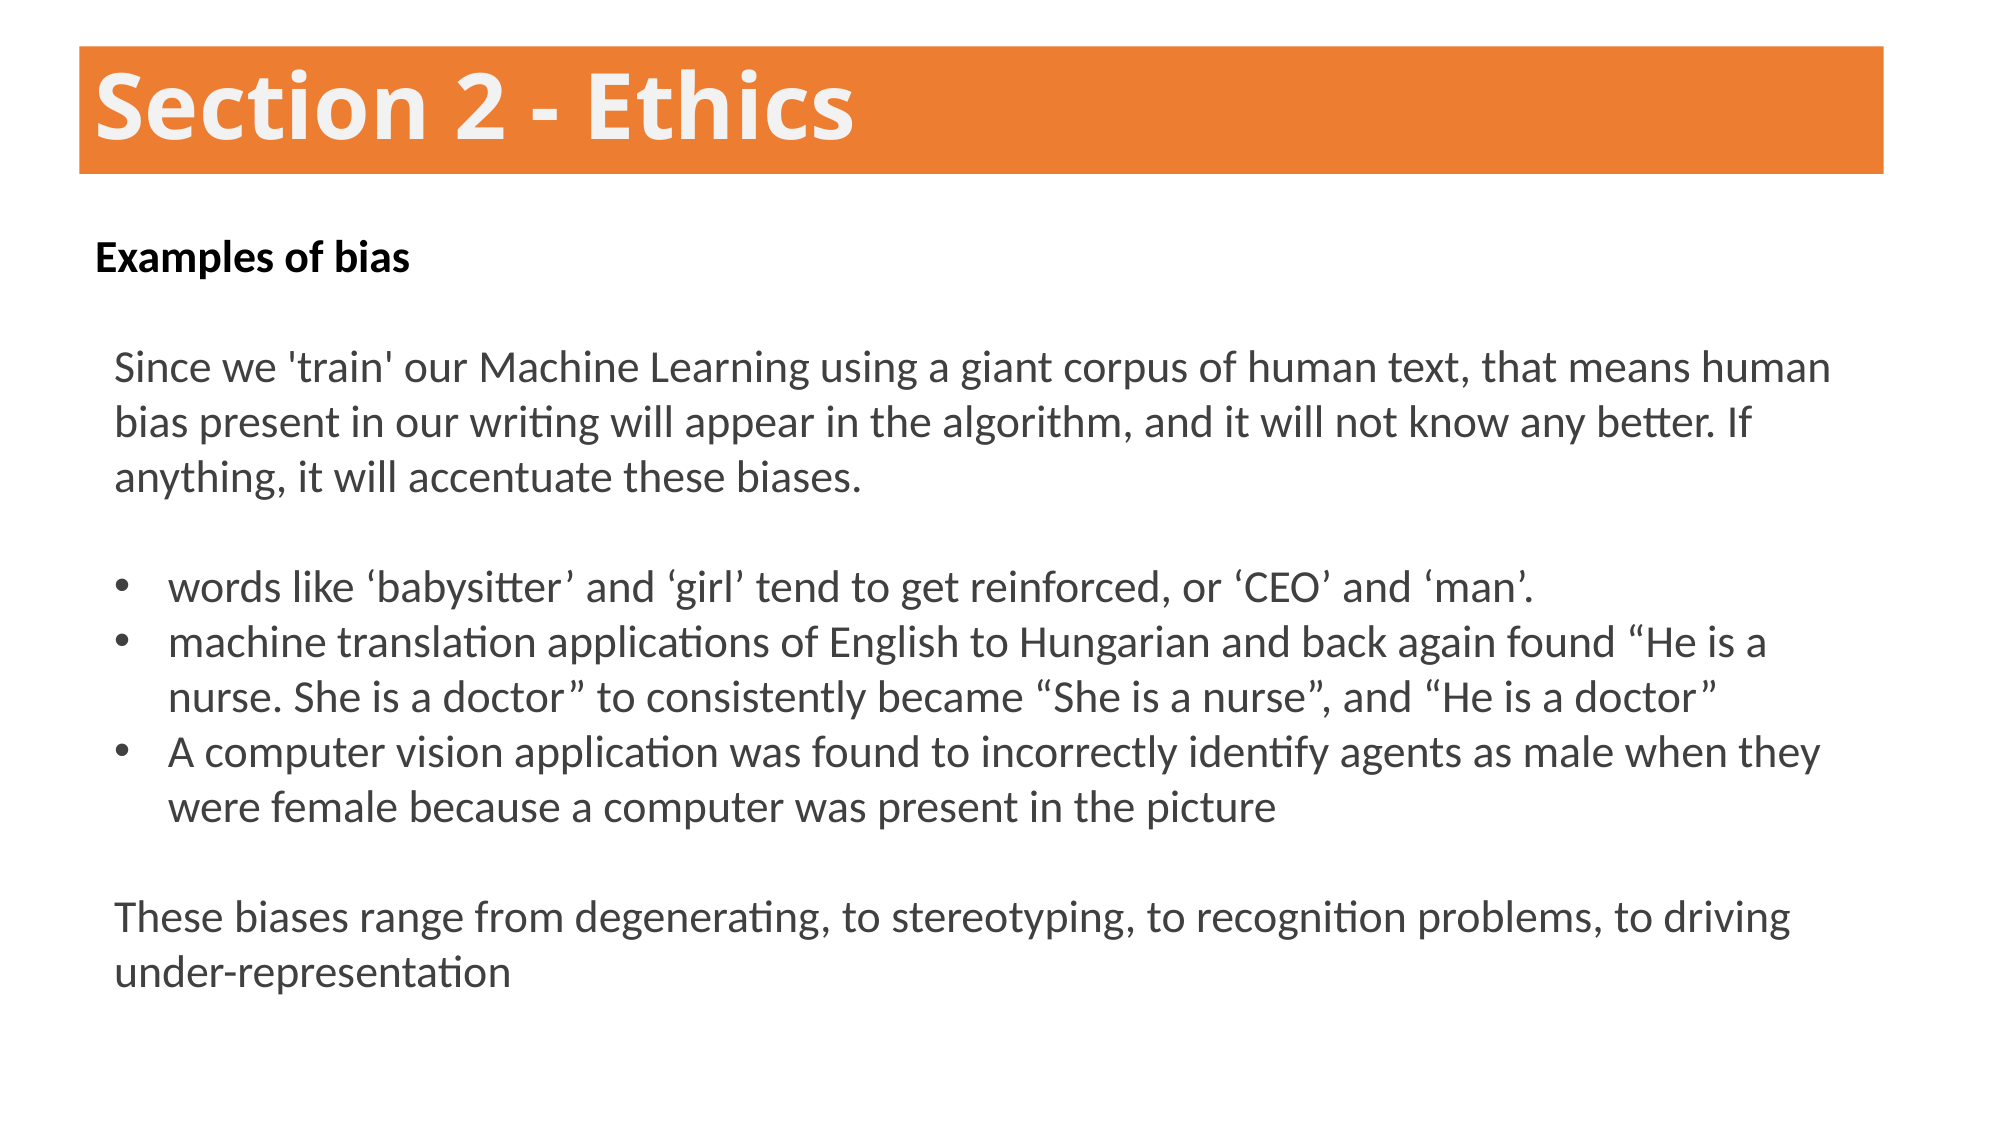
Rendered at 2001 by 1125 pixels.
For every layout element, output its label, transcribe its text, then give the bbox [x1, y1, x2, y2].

text_box Section 2 - Ethics [79, 46, 1884, 174]
text_box Examples of bias [80, 218, 866, 289]
text_box Since we 'train' our Machine Learning using a giant corpus of human text, that means human bias present in our writing will appear in the algorithm, and it will not know any better. If anything, it will accentuate these biases. words like ‘babysitter’ and ‘girl’ tend to get reinforced, or ‘CEO’ and ‘man’. machine translation applications of English to Hungarian and back again found “He is a nurse. She is a doctor” to consistently became “She is a nurse”, and “He is a doctor” A computer vision application was found to incorrectly identify agents as male when they were female because a computer was present in the picture These biases range from degenerating, to stereotyping, to recognition problems, to driving under-representation [99, 329, 1866, 435]
